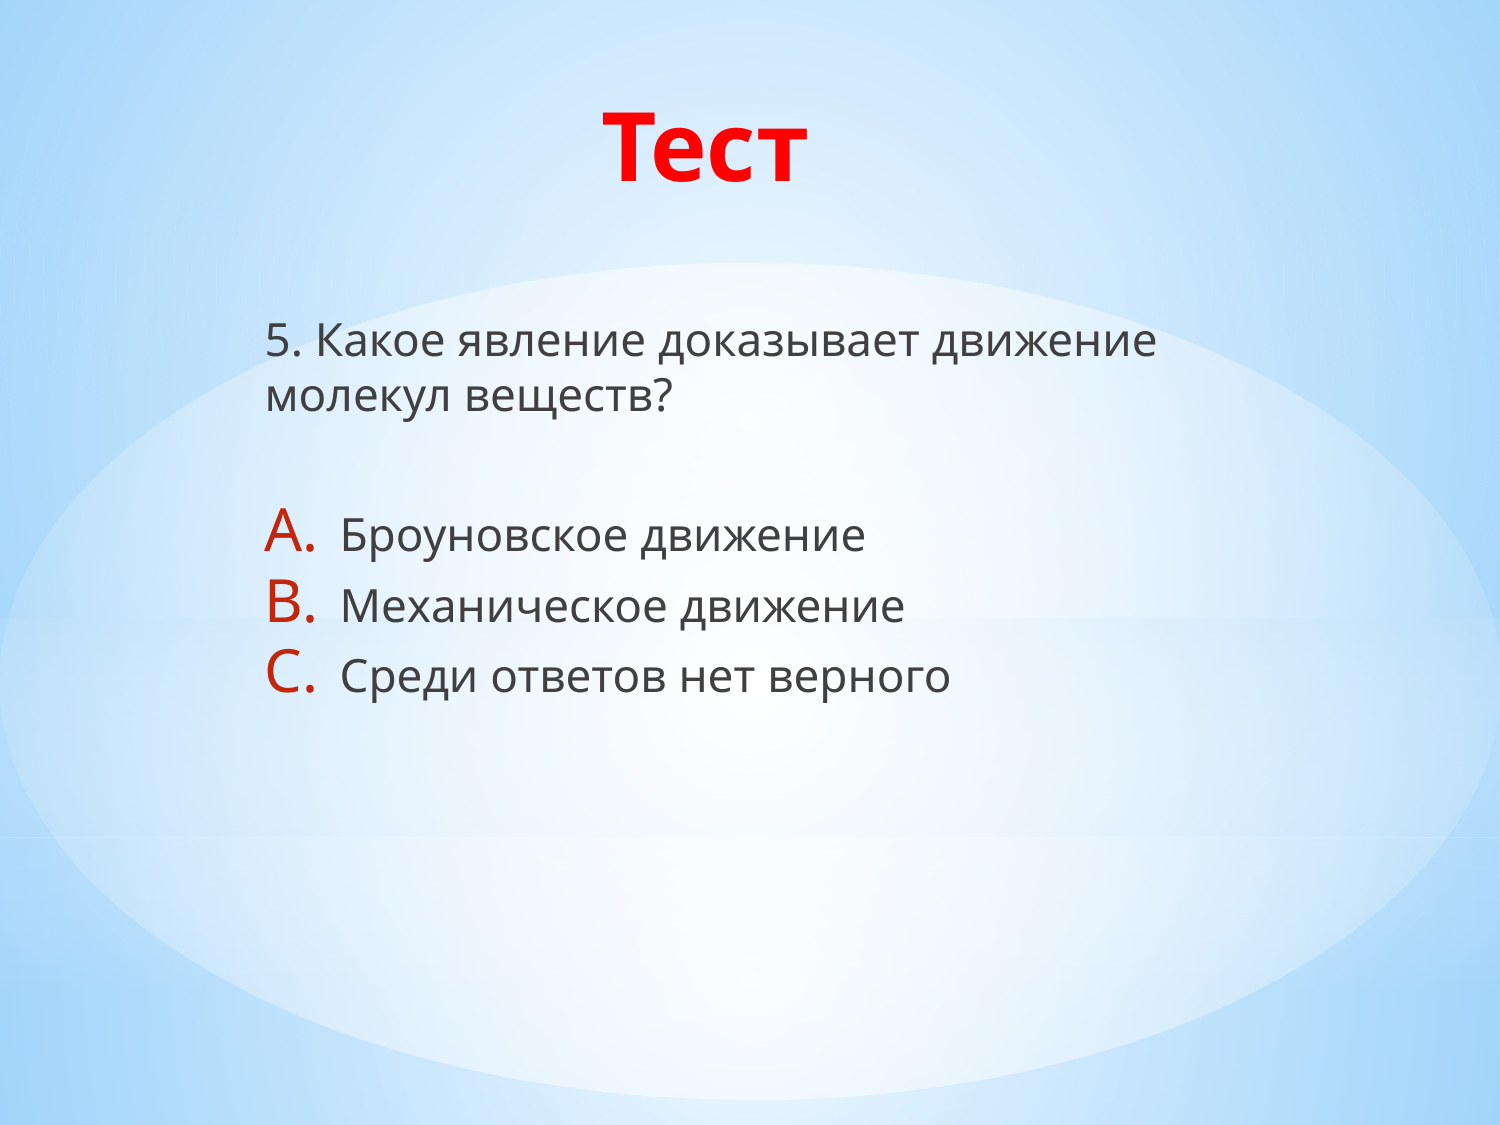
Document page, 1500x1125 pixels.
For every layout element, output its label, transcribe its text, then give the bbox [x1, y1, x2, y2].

title Тест [171, 78, 1240, 266]
list 5. Какое явление доказывает движение молекул веществ? Броуновское движение Механическое движение Среди ответов нет верного [242, 302, 1293, 873]
